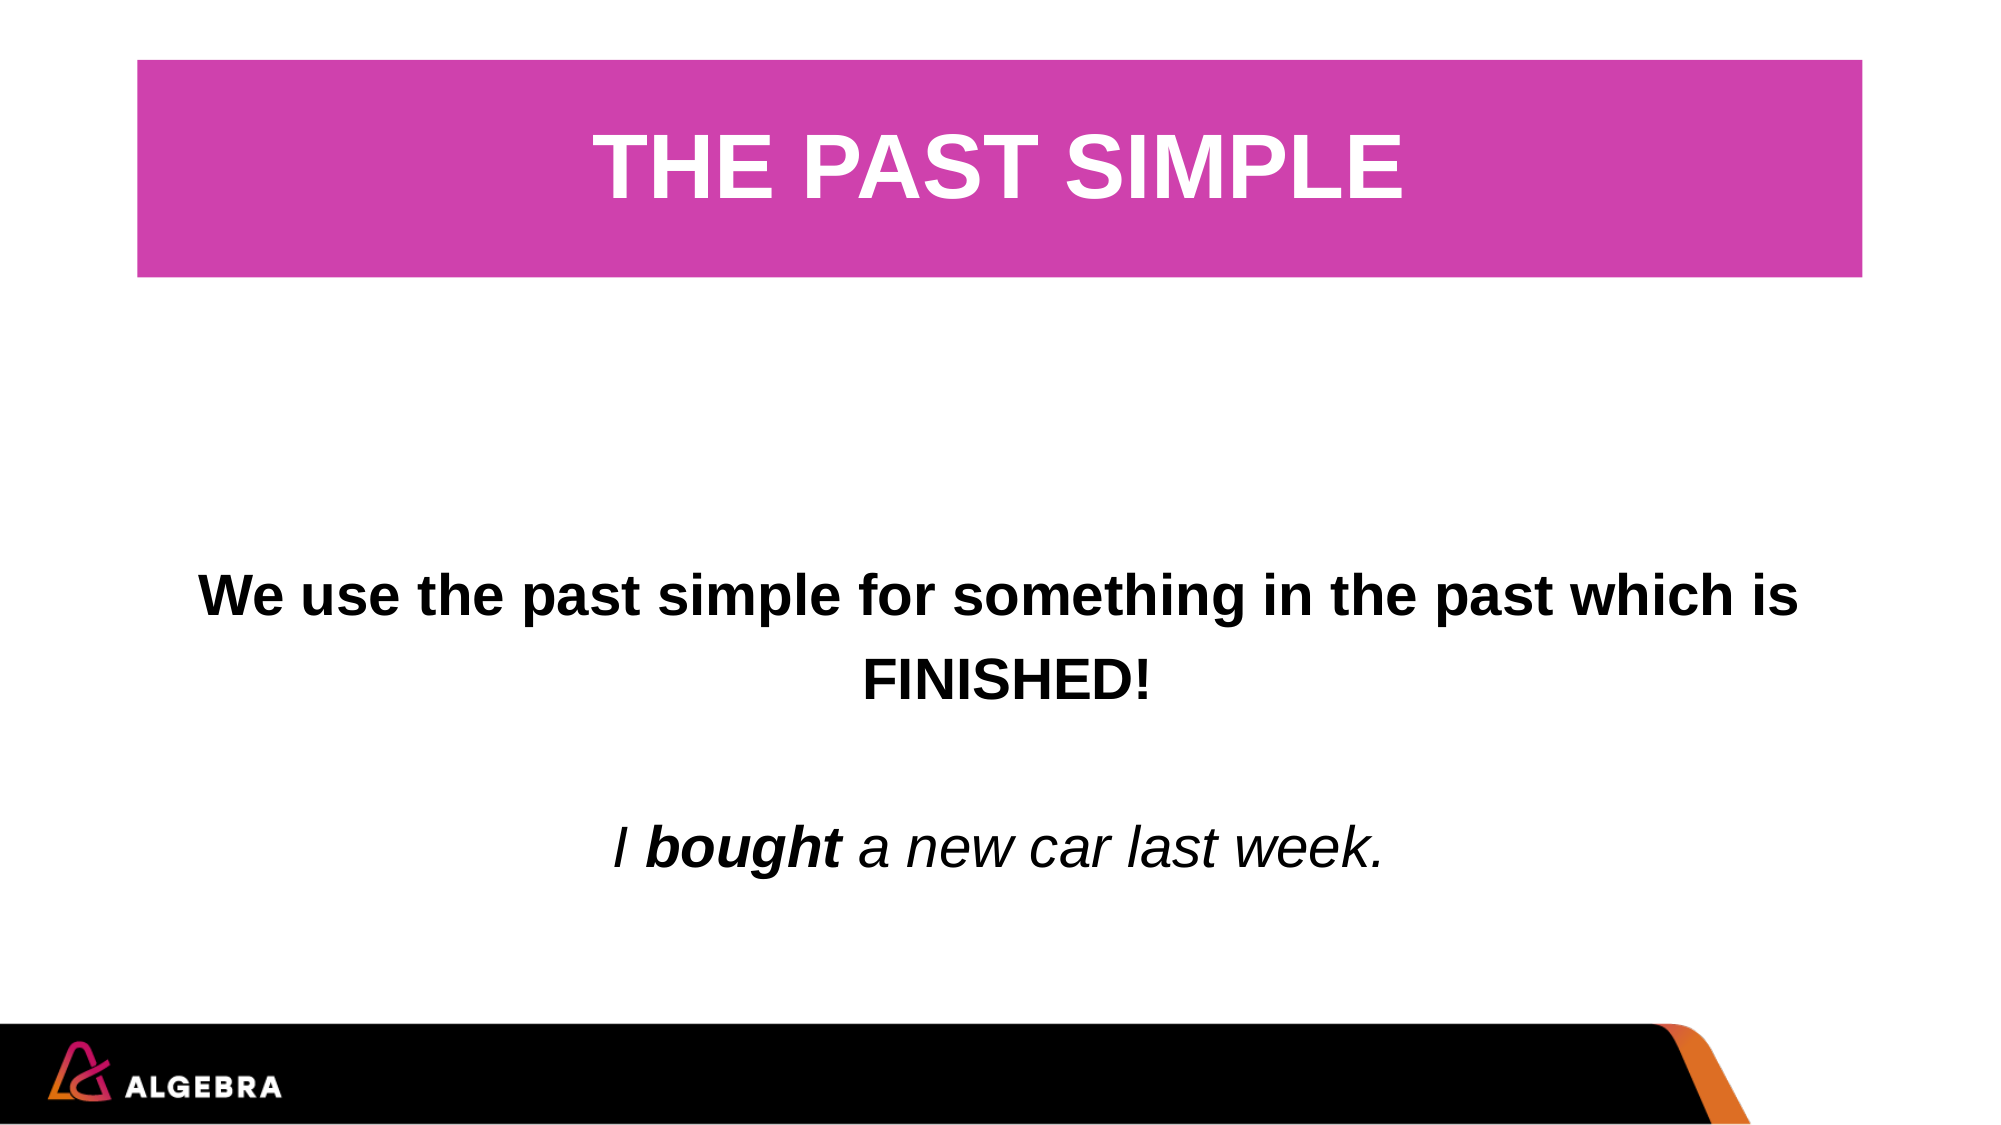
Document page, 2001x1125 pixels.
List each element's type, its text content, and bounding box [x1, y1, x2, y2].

title THE PAST SIMPLE [137, 59, 1863, 278]
list We use the past simple for something in the past which is FINISHED! I bought a new car last week. [137, 299, 1863, 1014]
picture [0, 1023, 1958, 1125]
